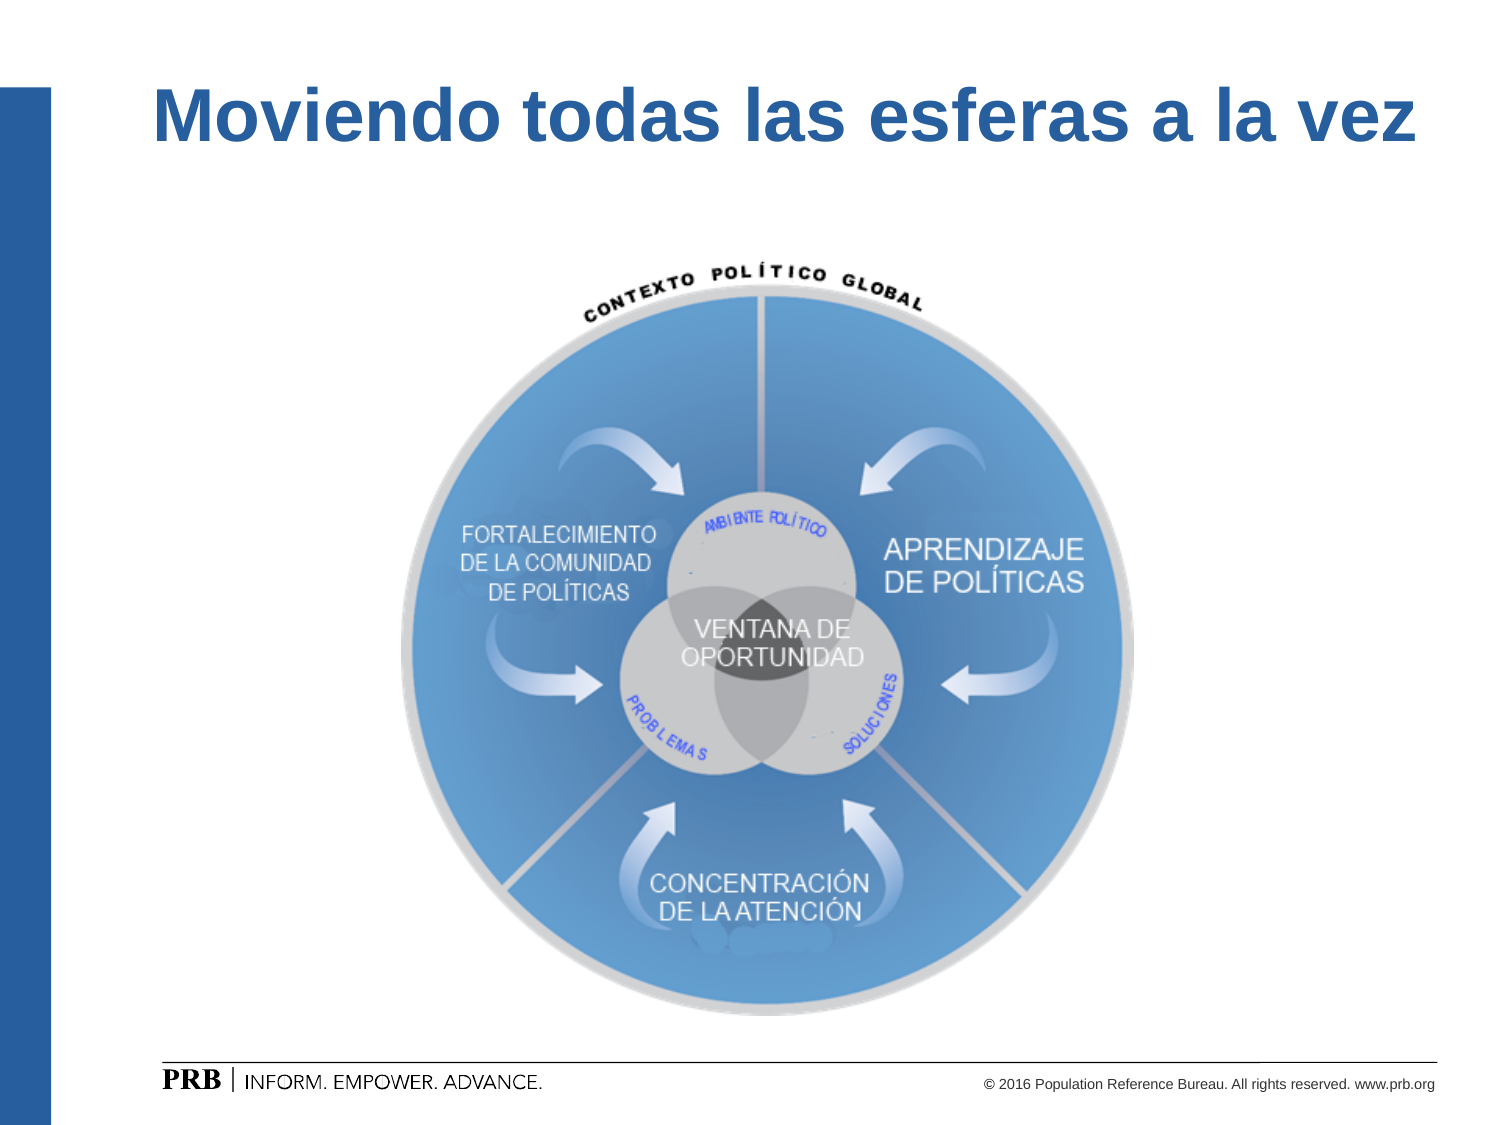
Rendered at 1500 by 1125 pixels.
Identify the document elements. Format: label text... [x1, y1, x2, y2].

text_box Moviendo todas las esferas a la vez [1110, 67, 1462, 156]
text_box Moviendo todas las esferas a la vez [137, 67, 223, 156]
picture [224, 67, 1134, 1017]
